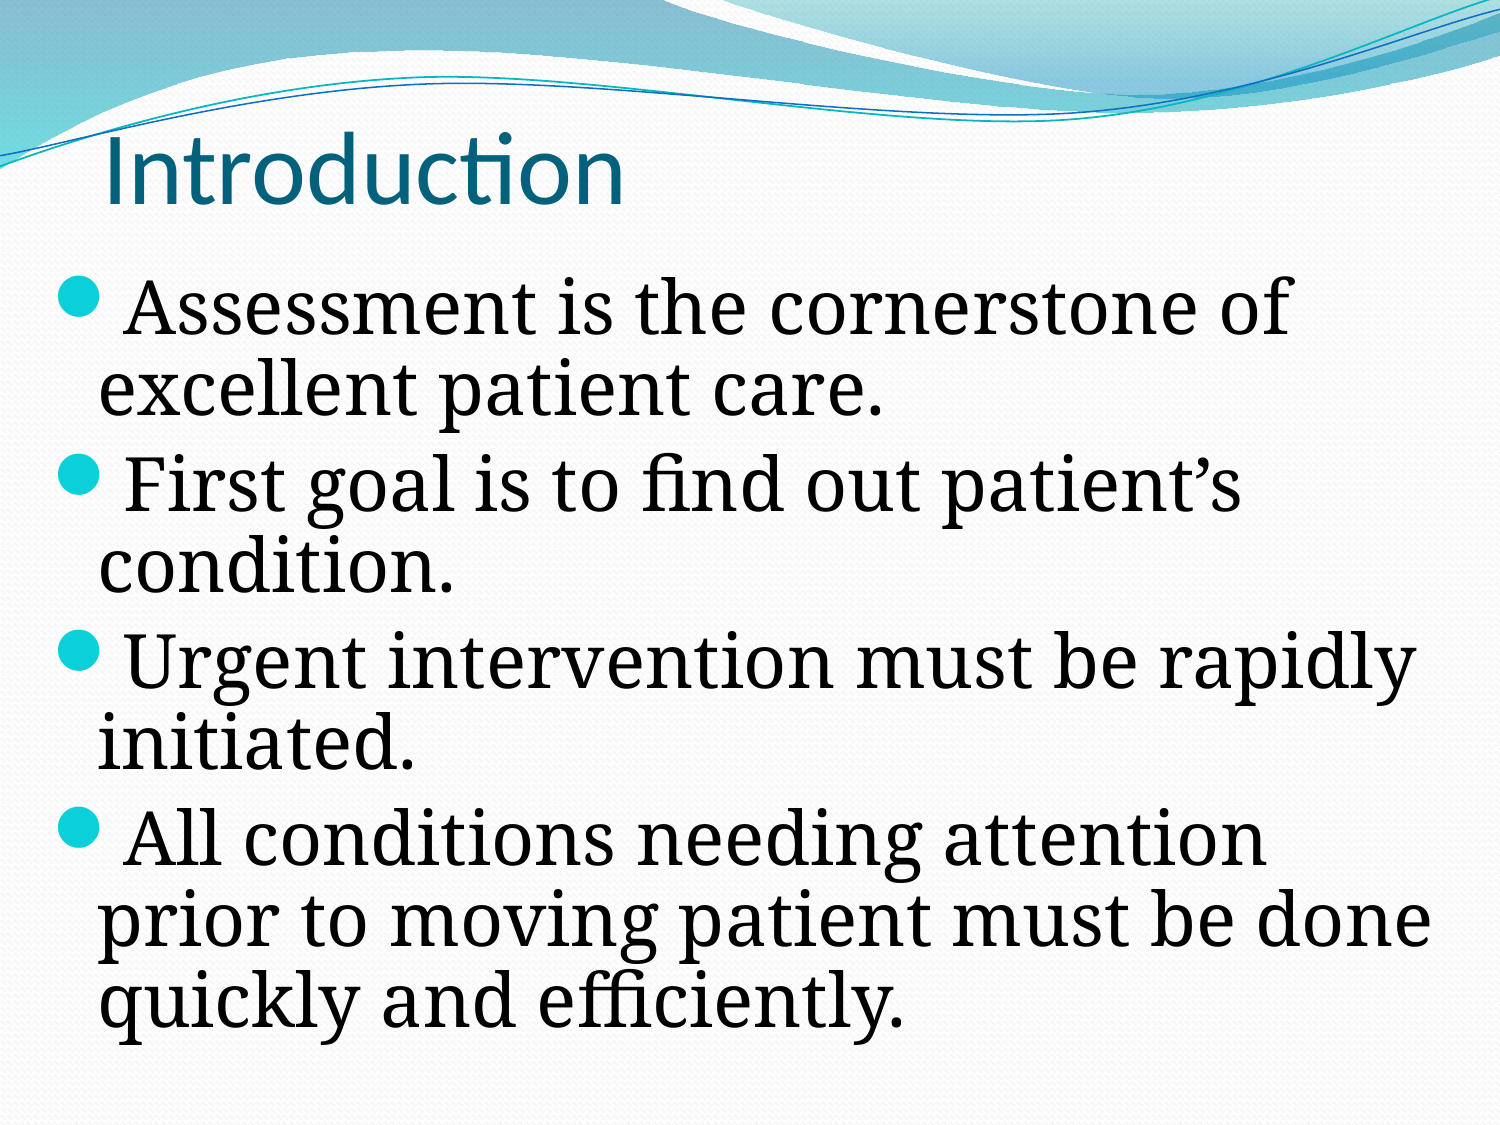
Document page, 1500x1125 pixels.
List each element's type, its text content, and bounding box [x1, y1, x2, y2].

list Assessment is the cornerstone of excellent patient care. First goal is to find out patient’s condition. Urgent intervention must be rapidly initiated. All conditions needing attention prior to moving patient must be done quickly and efficiently. [37, 262, 1463, 1075]
title Introduction [75, 37, 1425, 225]
